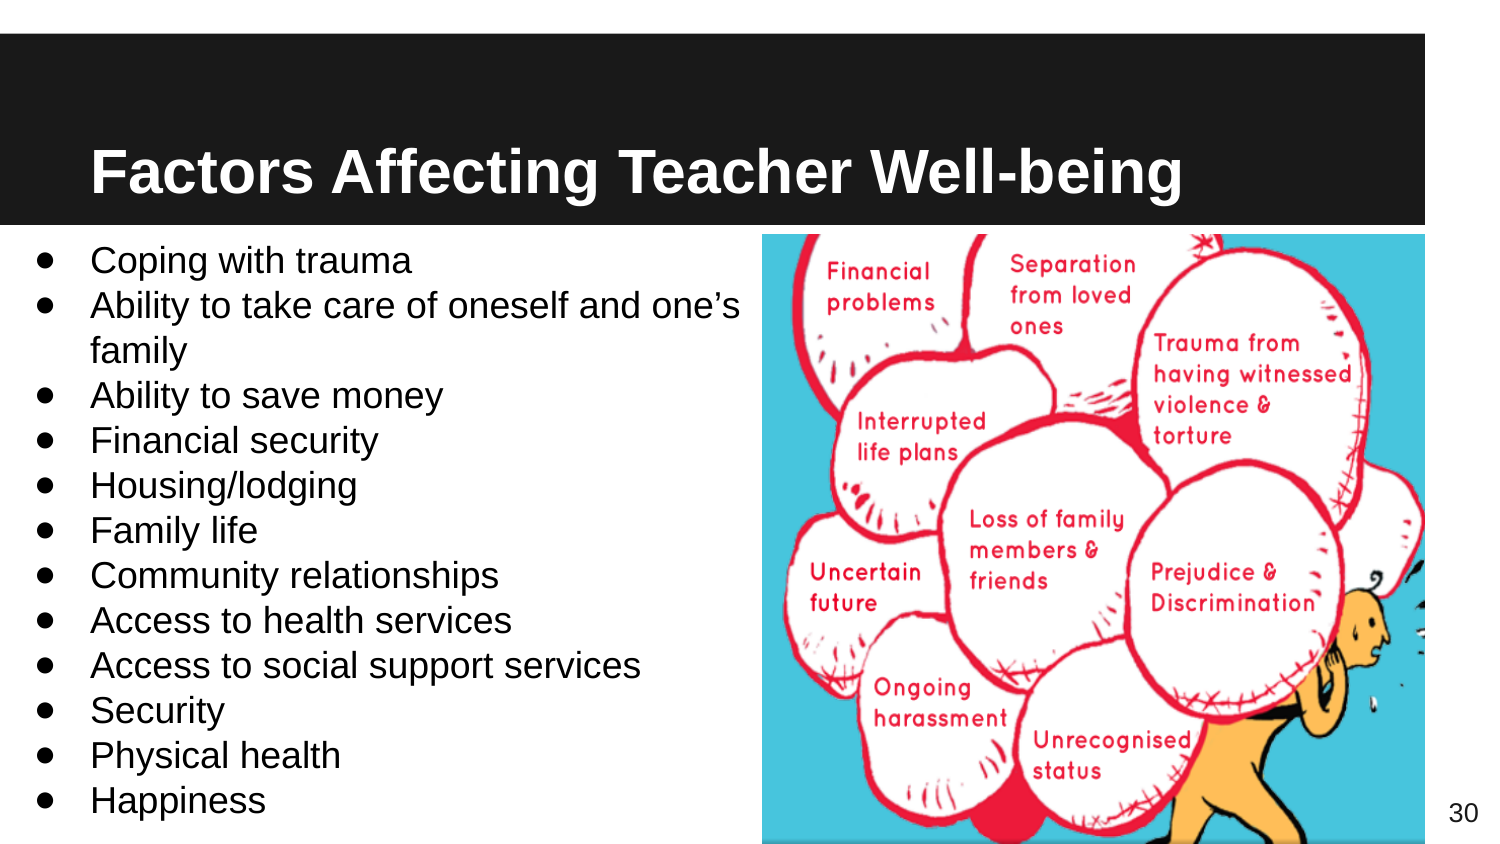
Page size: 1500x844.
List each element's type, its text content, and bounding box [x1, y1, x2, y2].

picture [762, 234, 1426, 844]
title Factors Affecting Teacher Well-being [75, 33, 1425, 221]
slide_number 30 [1429, 779, 1494, 844]
text_box Coping with trauma Ability to take care of oneself and one’s family Ability to save money Financial security Housing/lodging Family life Community relationships Access to health services Access to social support services Security Physical health Happiness [0, 220, 824, 808]
